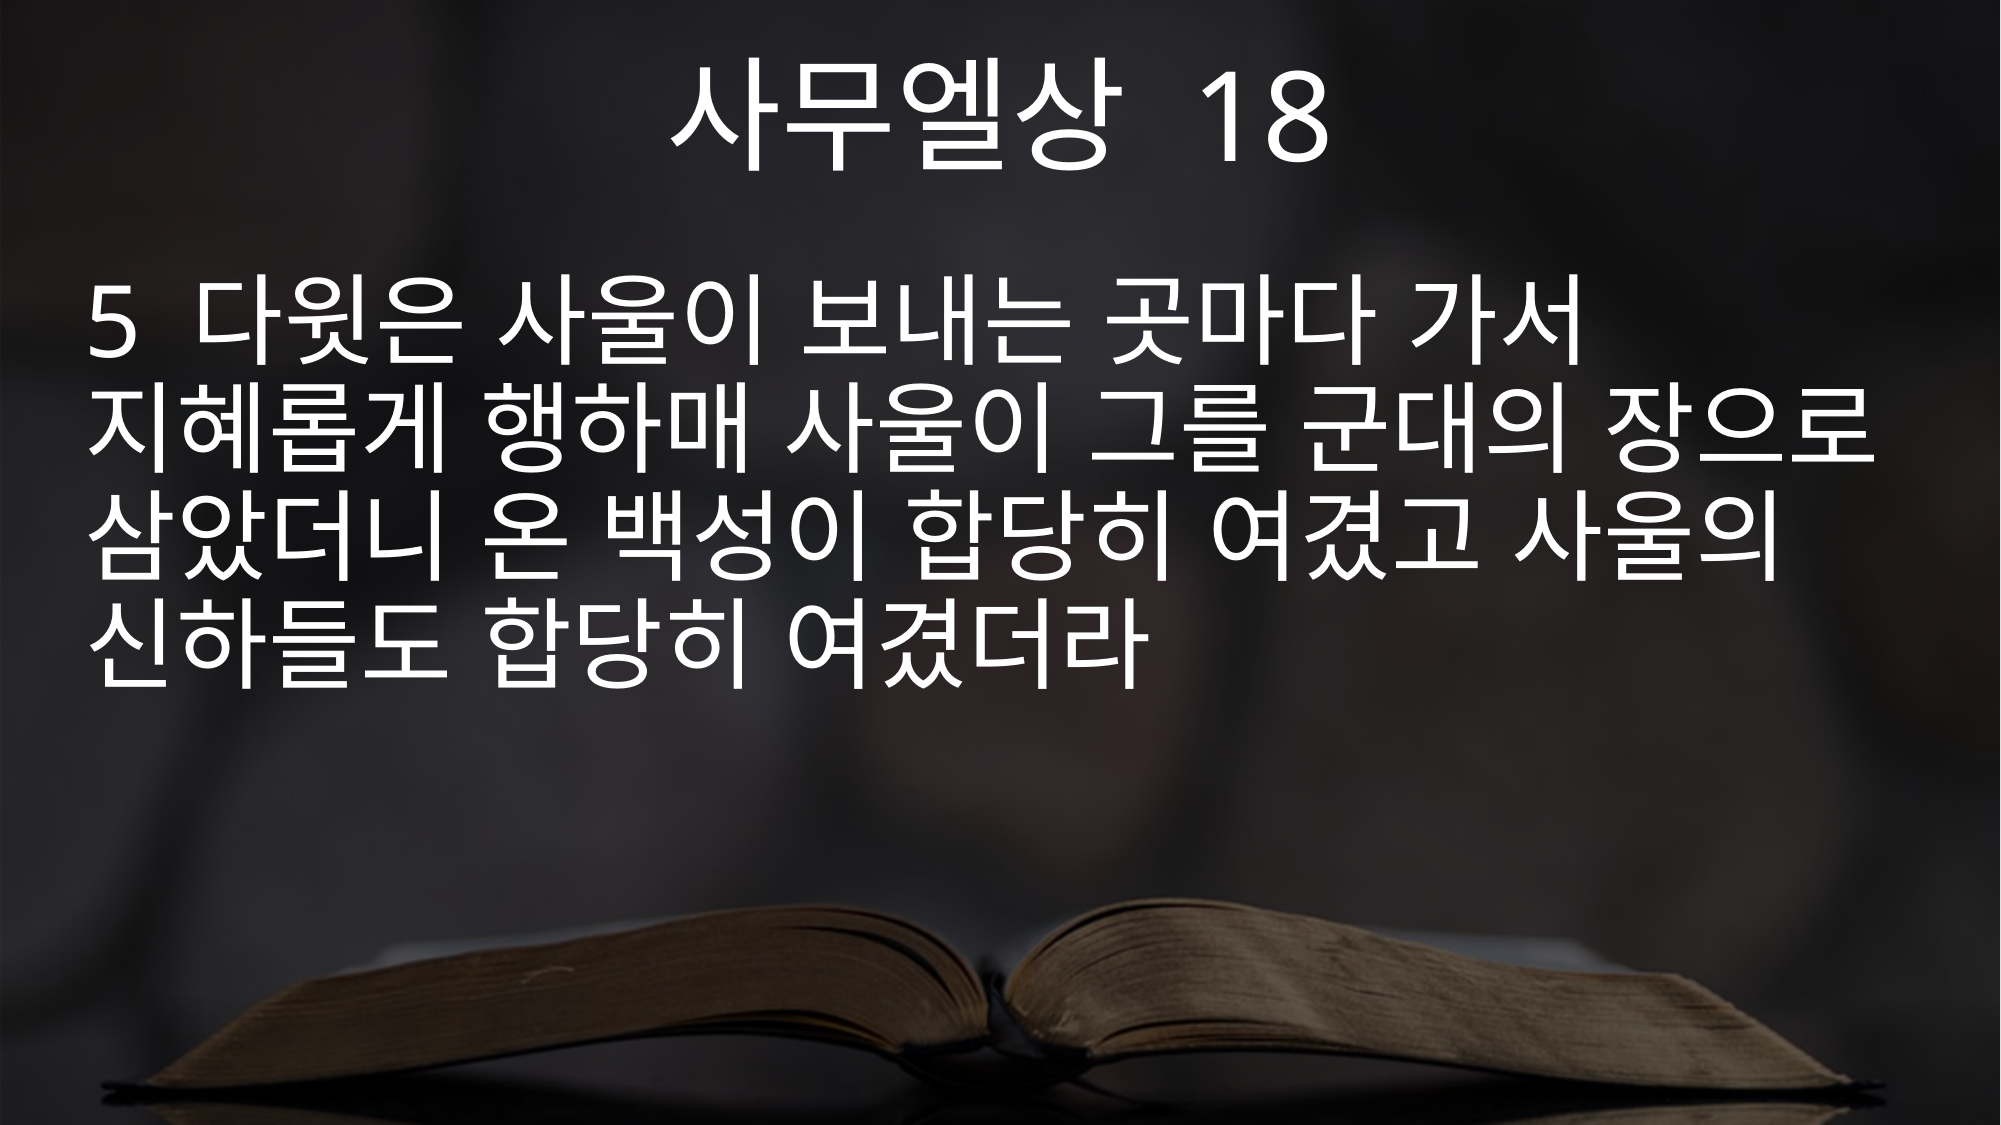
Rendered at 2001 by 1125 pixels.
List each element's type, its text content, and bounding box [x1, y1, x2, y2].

list 5 다윗은 사울이 보내는 곳마다 가서 지혜롭게 행하매 사울이 그를 군대의 장으로 삼았더니 온 백성이 합당히 여겼고 사울의 신하들도 합당히 여겼더라 [69, 263, 1953, 423]
footer 사무엘상 18 [0, 32, 2000, 192]
picture [0, 0, 2001, 1125]
